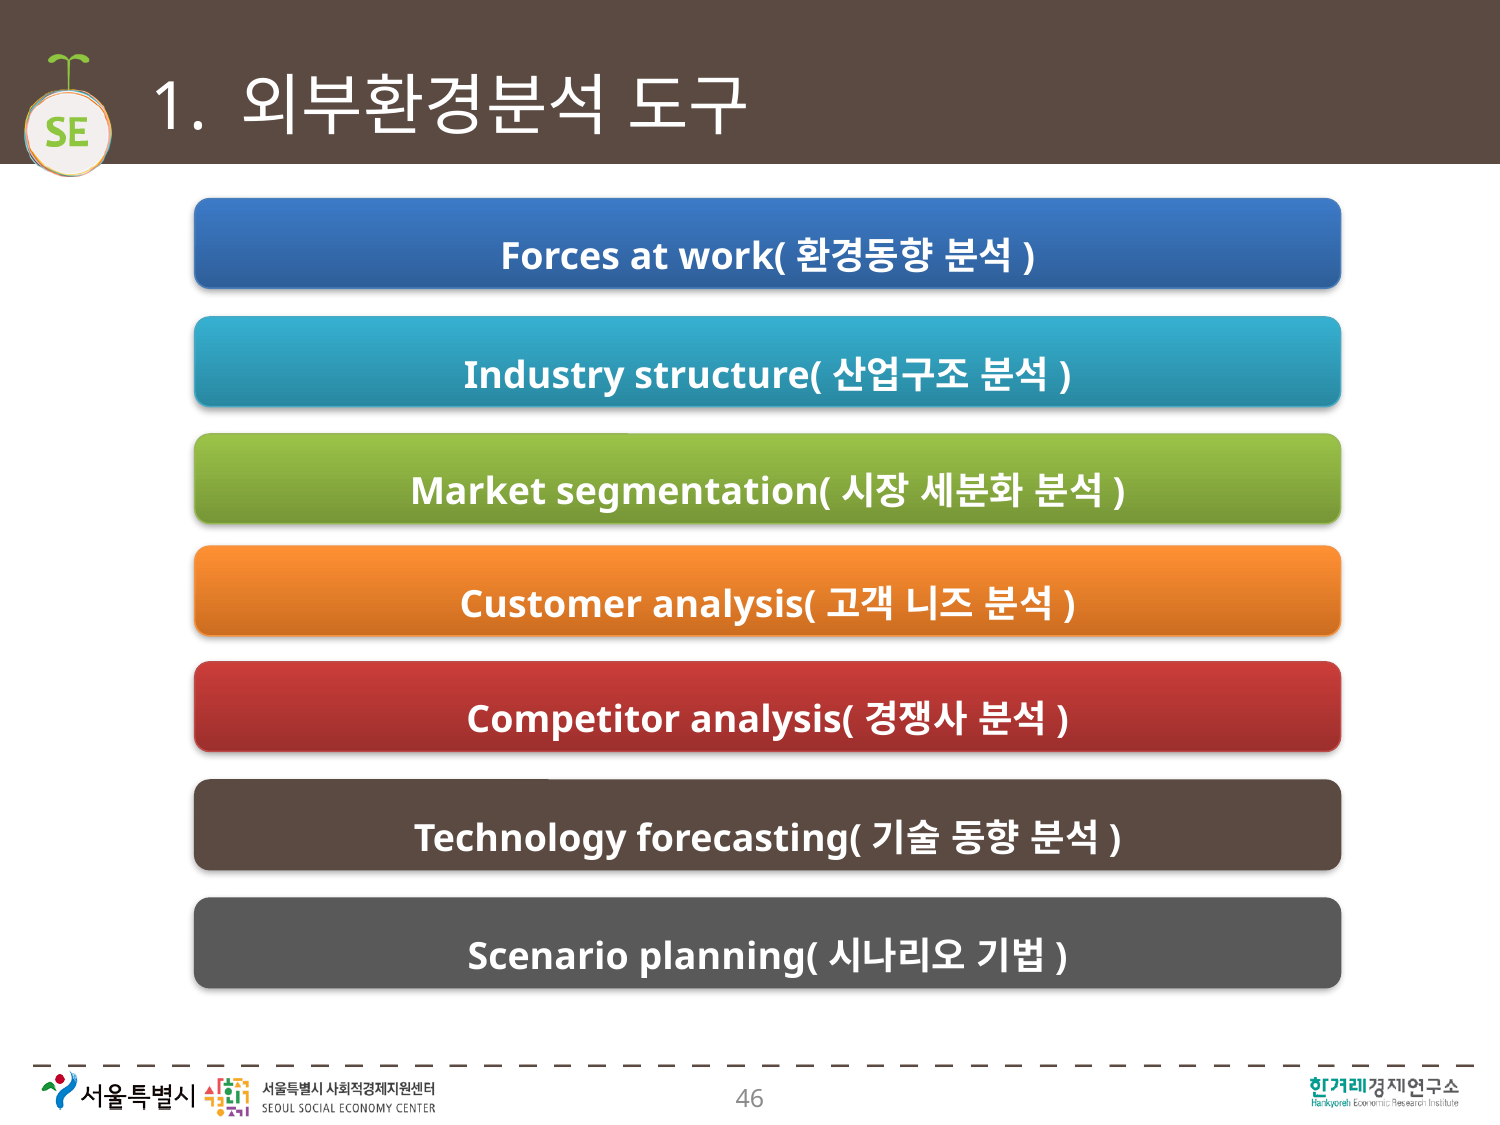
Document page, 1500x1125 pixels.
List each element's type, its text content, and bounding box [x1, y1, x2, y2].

text_box Forces at work(환경동향 분석) [193, 197, 1342, 290]
title 1. 외부환경분석 도구 [135, 45, 1463, 161]
text_box Scenario planning(시나리오 기법) [193, 897, 1342, 989]
text_box Competitor analysis(경쟁사 분석) [193, 661, 1342, 753]
slide_number 46 [696, 1069, 804, 1125]
text_box Market segmentation(시장 세분화 분석) [193, 433, 1342, 525]
text_box Industry structure(산업구조 분석) [193, 316, 1342, 408]
picture [0, 0, 1500, 1125]
text_box Customer analysis(고객 니즈 분석) [193, 545, 1342, 637]
text_box Technology forecasting(기술 동향 분석) [193, 779, 1342, 871]
